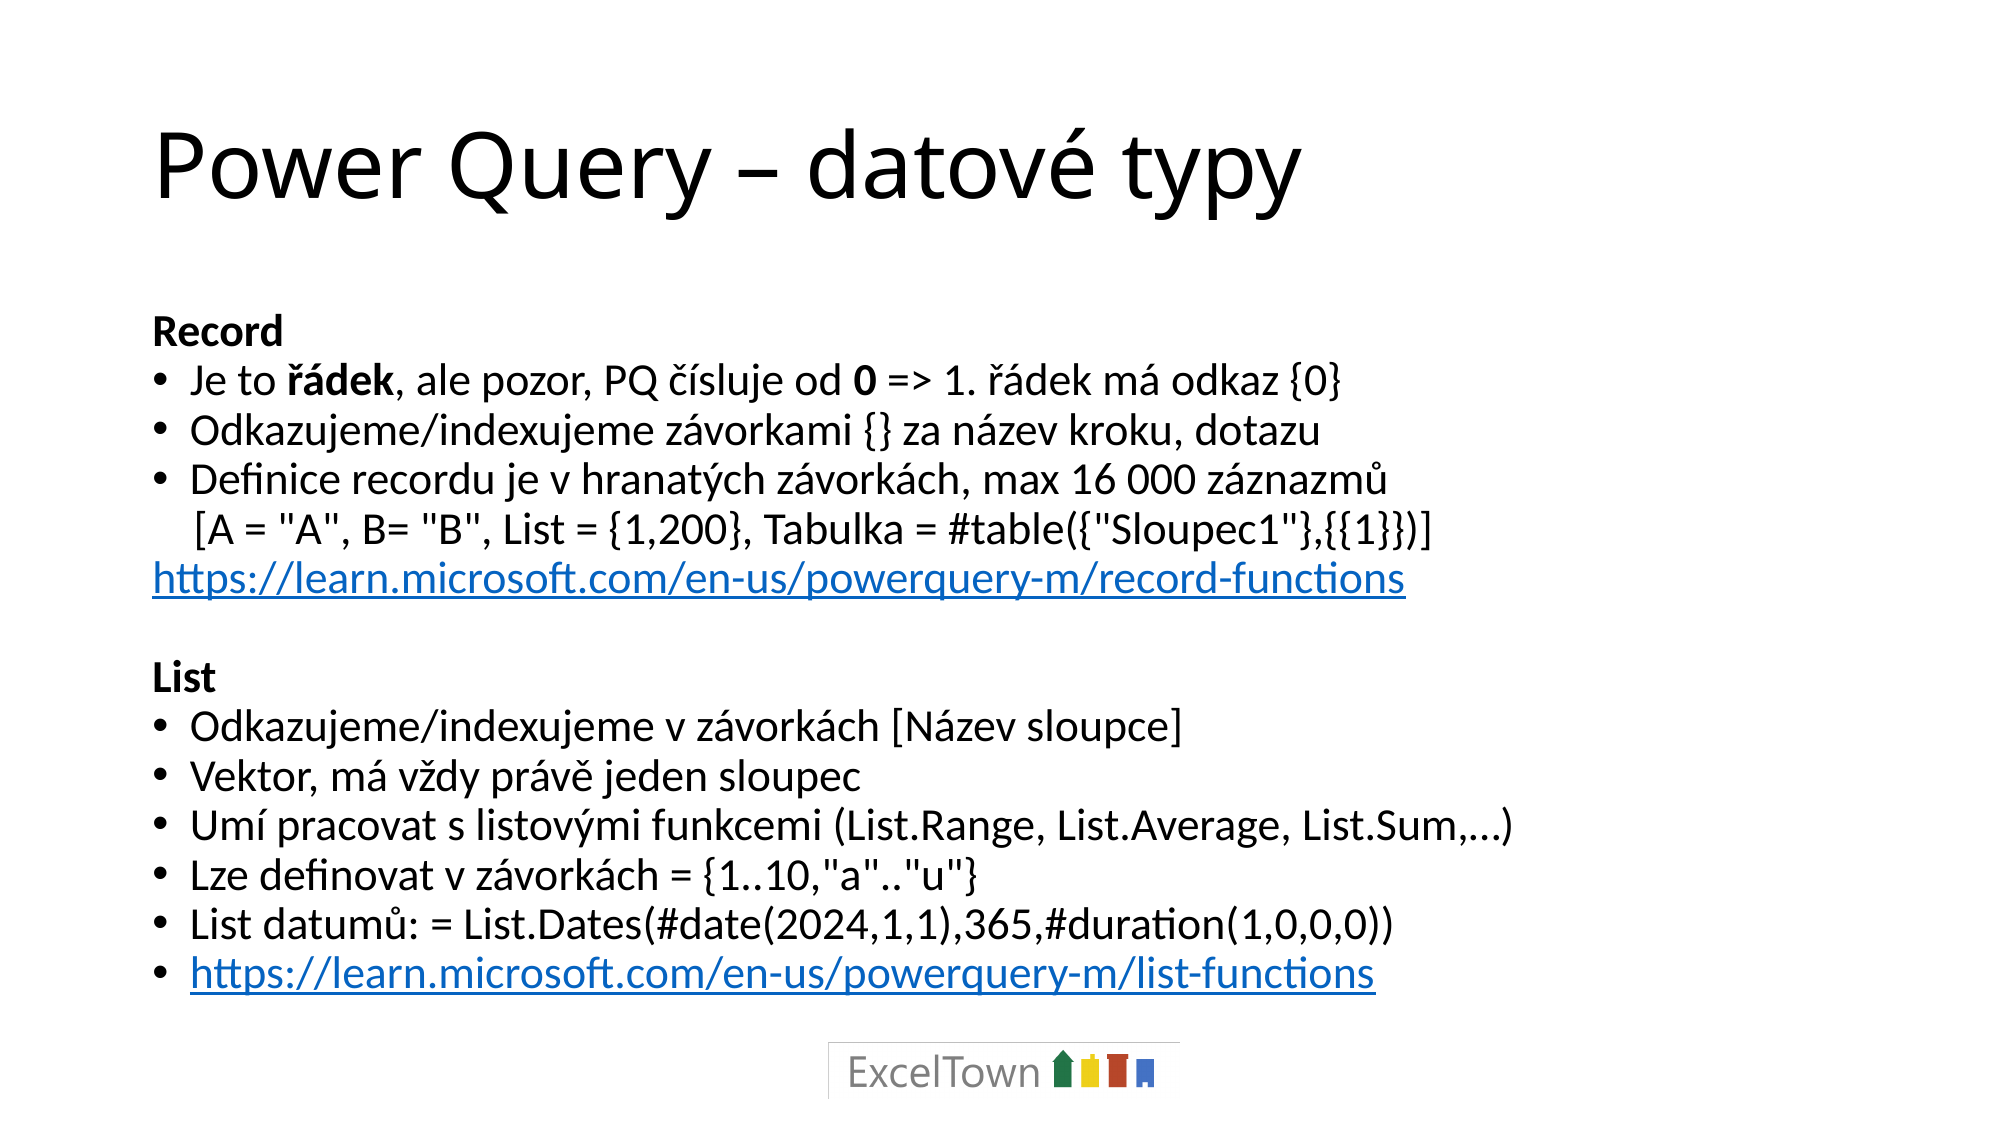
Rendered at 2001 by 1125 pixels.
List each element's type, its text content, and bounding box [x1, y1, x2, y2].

list Record Je to řádek, ale pozor, PQ čísluje od 0 => 1. řádek má odkaz {0} Odkazujeme/indexujeme závorkami {} za název kroku, dotazu Definice recordu je v hranatých závorkách, max 16 000 záznazmů [A = "A", B= "B", List = {1,200}, Tabulka = #table({"Sloupec1"},{{1}})] https://learn.microsoft.com/en-us/powerquery-m/record-functions List Odkazujeme/indexujeme v závorkách [Název sloupce] Vektor, má vždy právě jeden sloupec Umí pracovat s listovými funkcemi (List.Range, List.Average, List.Sum,…) Lze definovat v závorkách = {1..10,"a".."u"} List datumů: = List.Dates(#date(2024,1,1),365,#duration(1,0,0,0)) https://learn.microsoft.com/en-us/powerquery-m/list-functions [137, 299, 1863, 1014]
title Power Query – datové typy [137, 59, 1863, 278]
picture [701, 1031, 1213, 1123]
